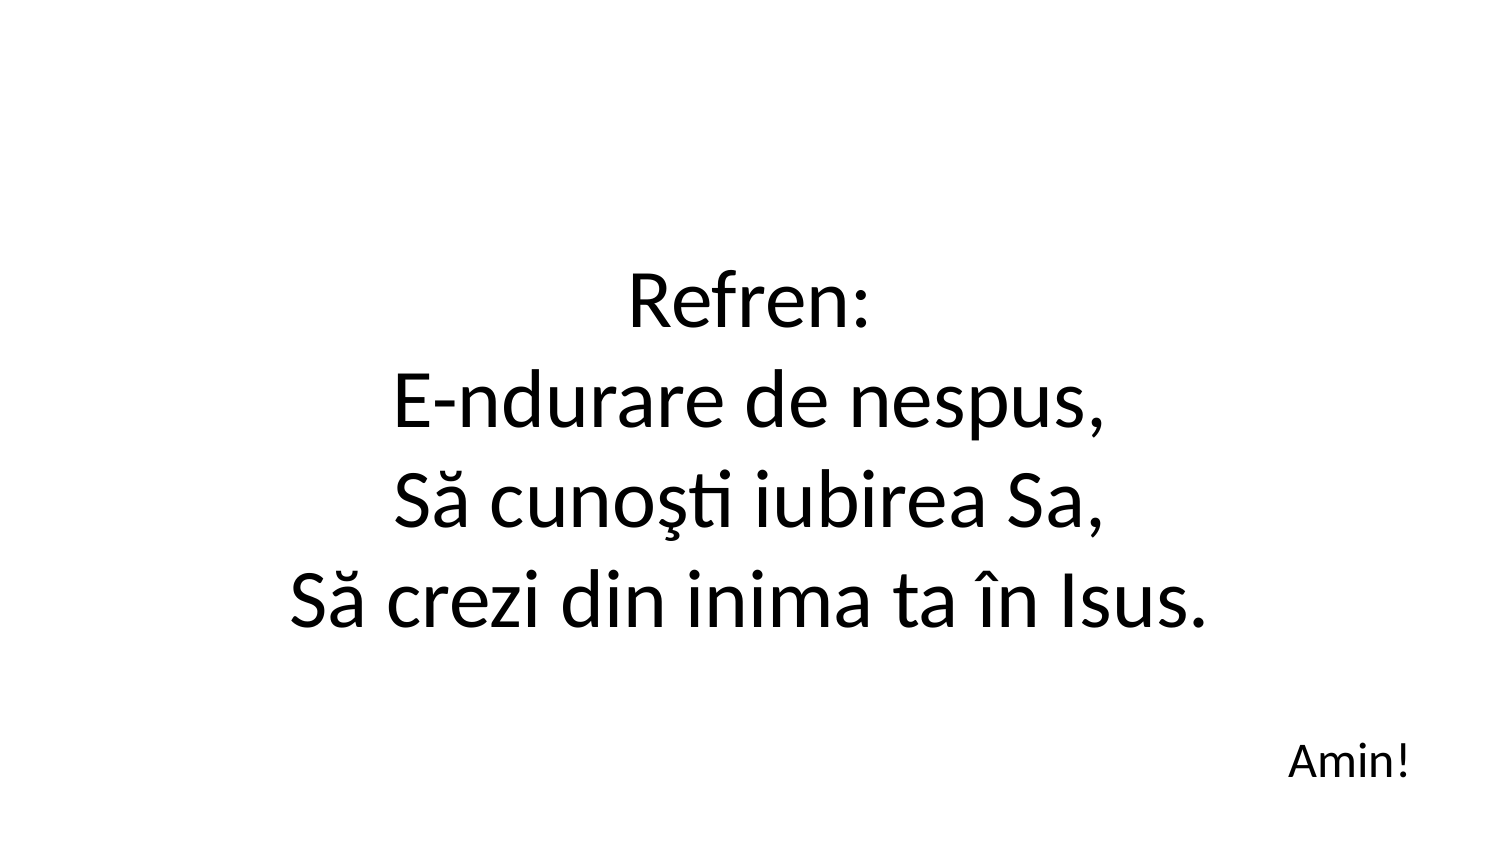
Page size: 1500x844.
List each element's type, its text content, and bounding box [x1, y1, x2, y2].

text_box Amin! [1273, 674, 1427, 795]
text_box Refren: E-ndurare de nespus, Să cunoşti iubirea Sa, Să crezi din inima ta în Isus. [274, 192, 1226, 652]
